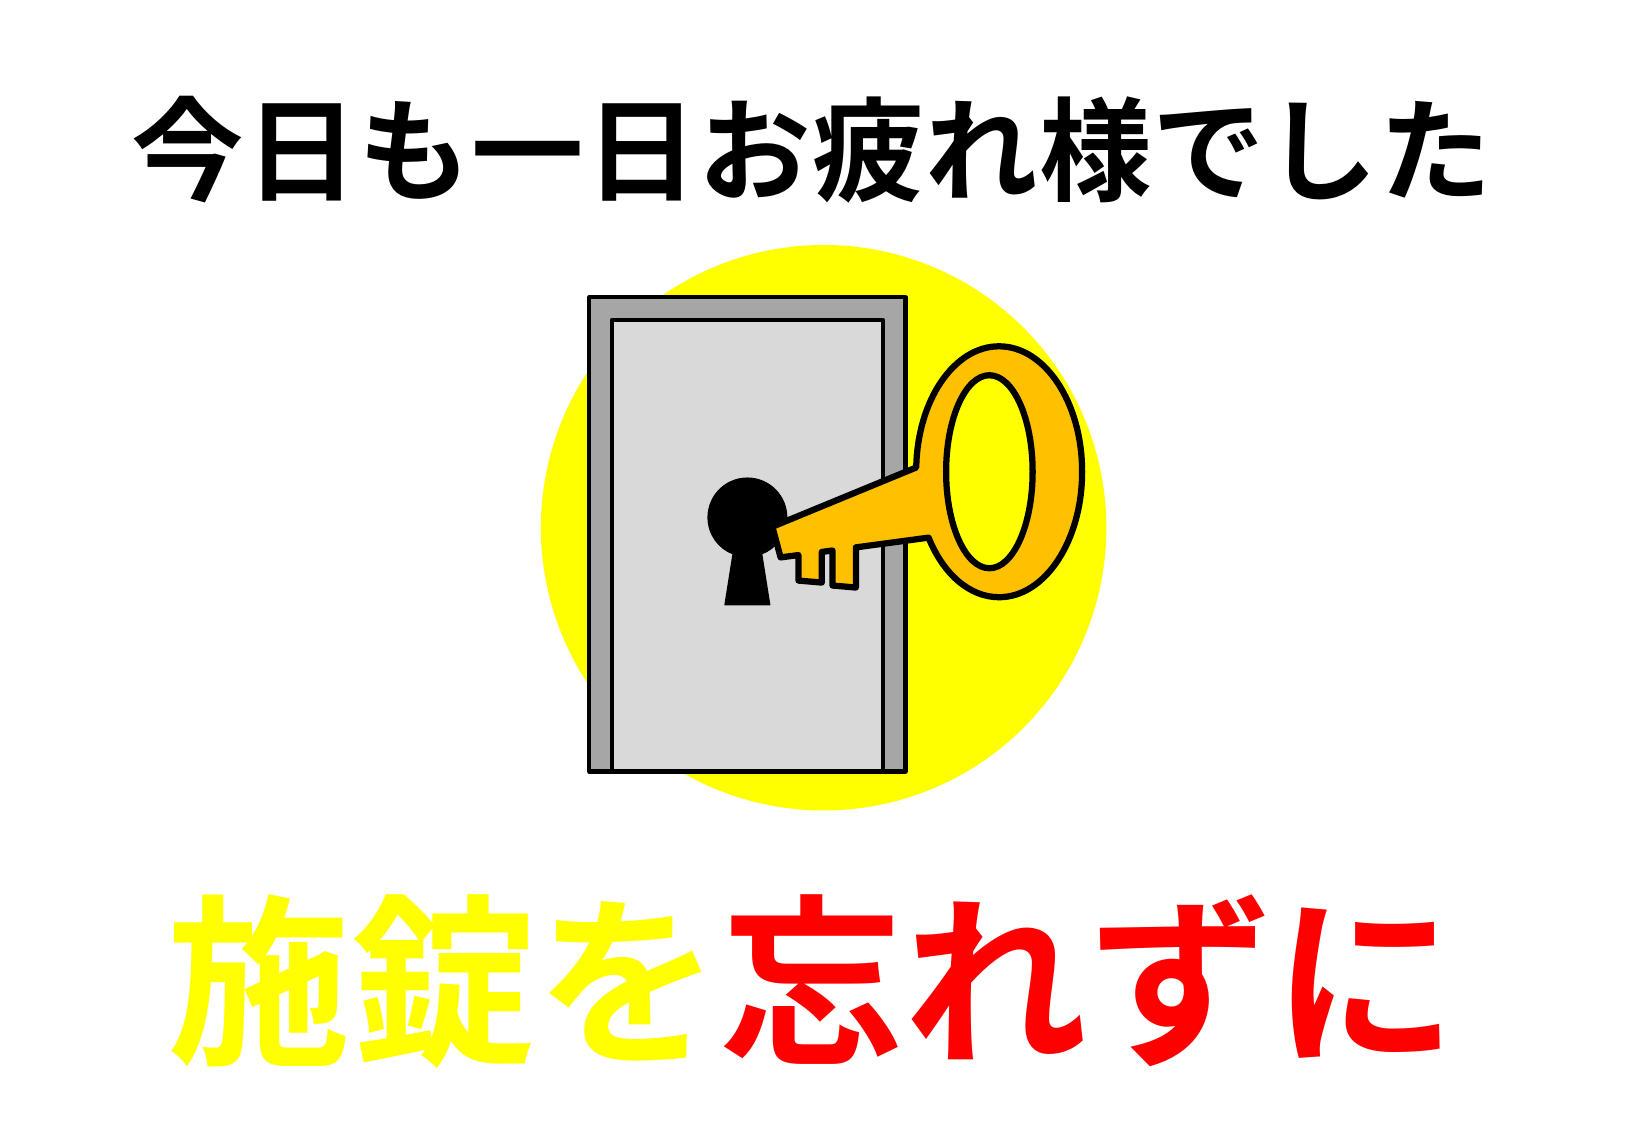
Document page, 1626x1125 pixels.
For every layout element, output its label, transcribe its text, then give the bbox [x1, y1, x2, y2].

text_box 施錠を忘れずに [0, 859, 1625, 1094]
text_box 今日も一日お疲れ様でした [0, 73, 1625, 223]
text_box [540, 244, 1107, 811]
